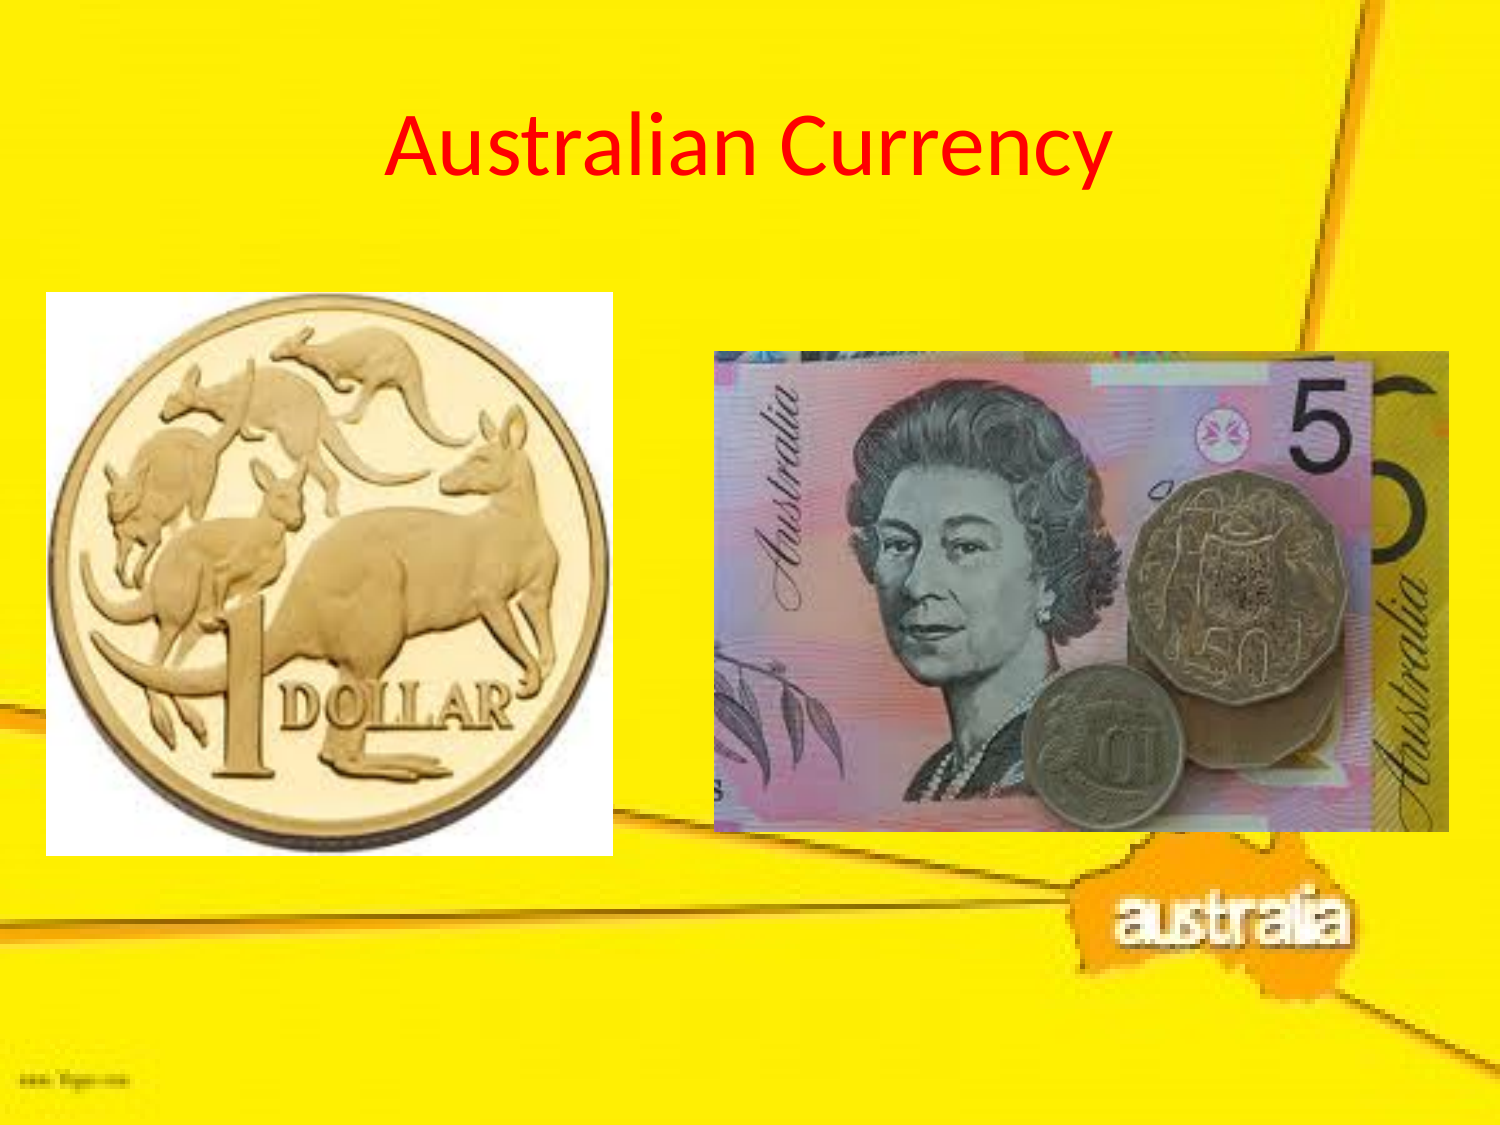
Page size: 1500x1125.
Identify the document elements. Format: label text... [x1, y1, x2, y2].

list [46, 292, 613, 856]
picture [0, 0, 1500, 1125]
title Australian Currency [75, 45, 1425, 233]
